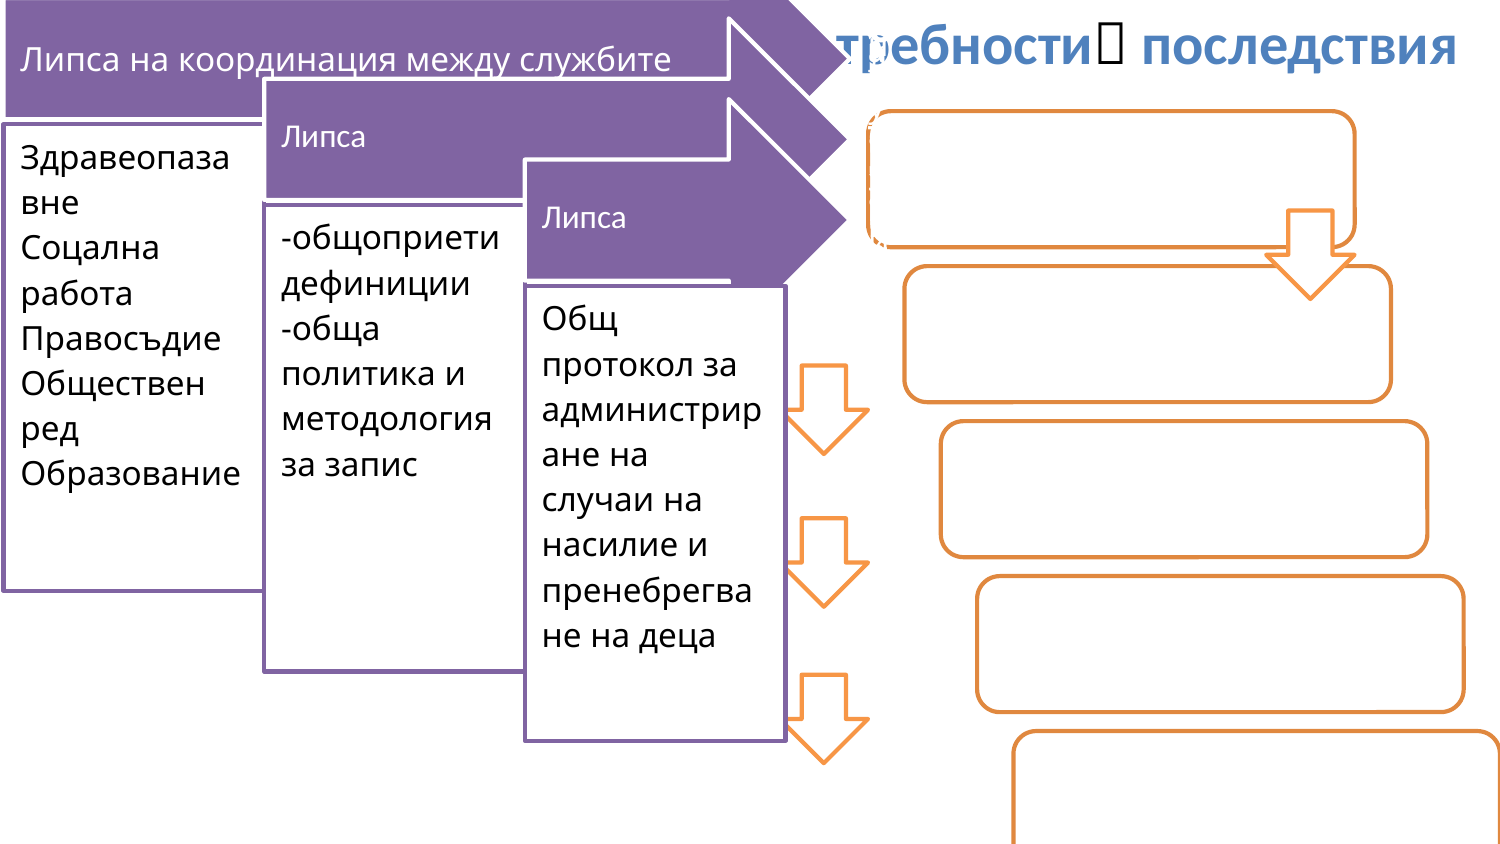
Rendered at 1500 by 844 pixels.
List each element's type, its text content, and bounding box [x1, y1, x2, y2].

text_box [3, 0, 851, 741]
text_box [867, 110, 1500, 844]
title Текуща ситуация оценка на потребности последствия [855, 0, 1500, 82]
